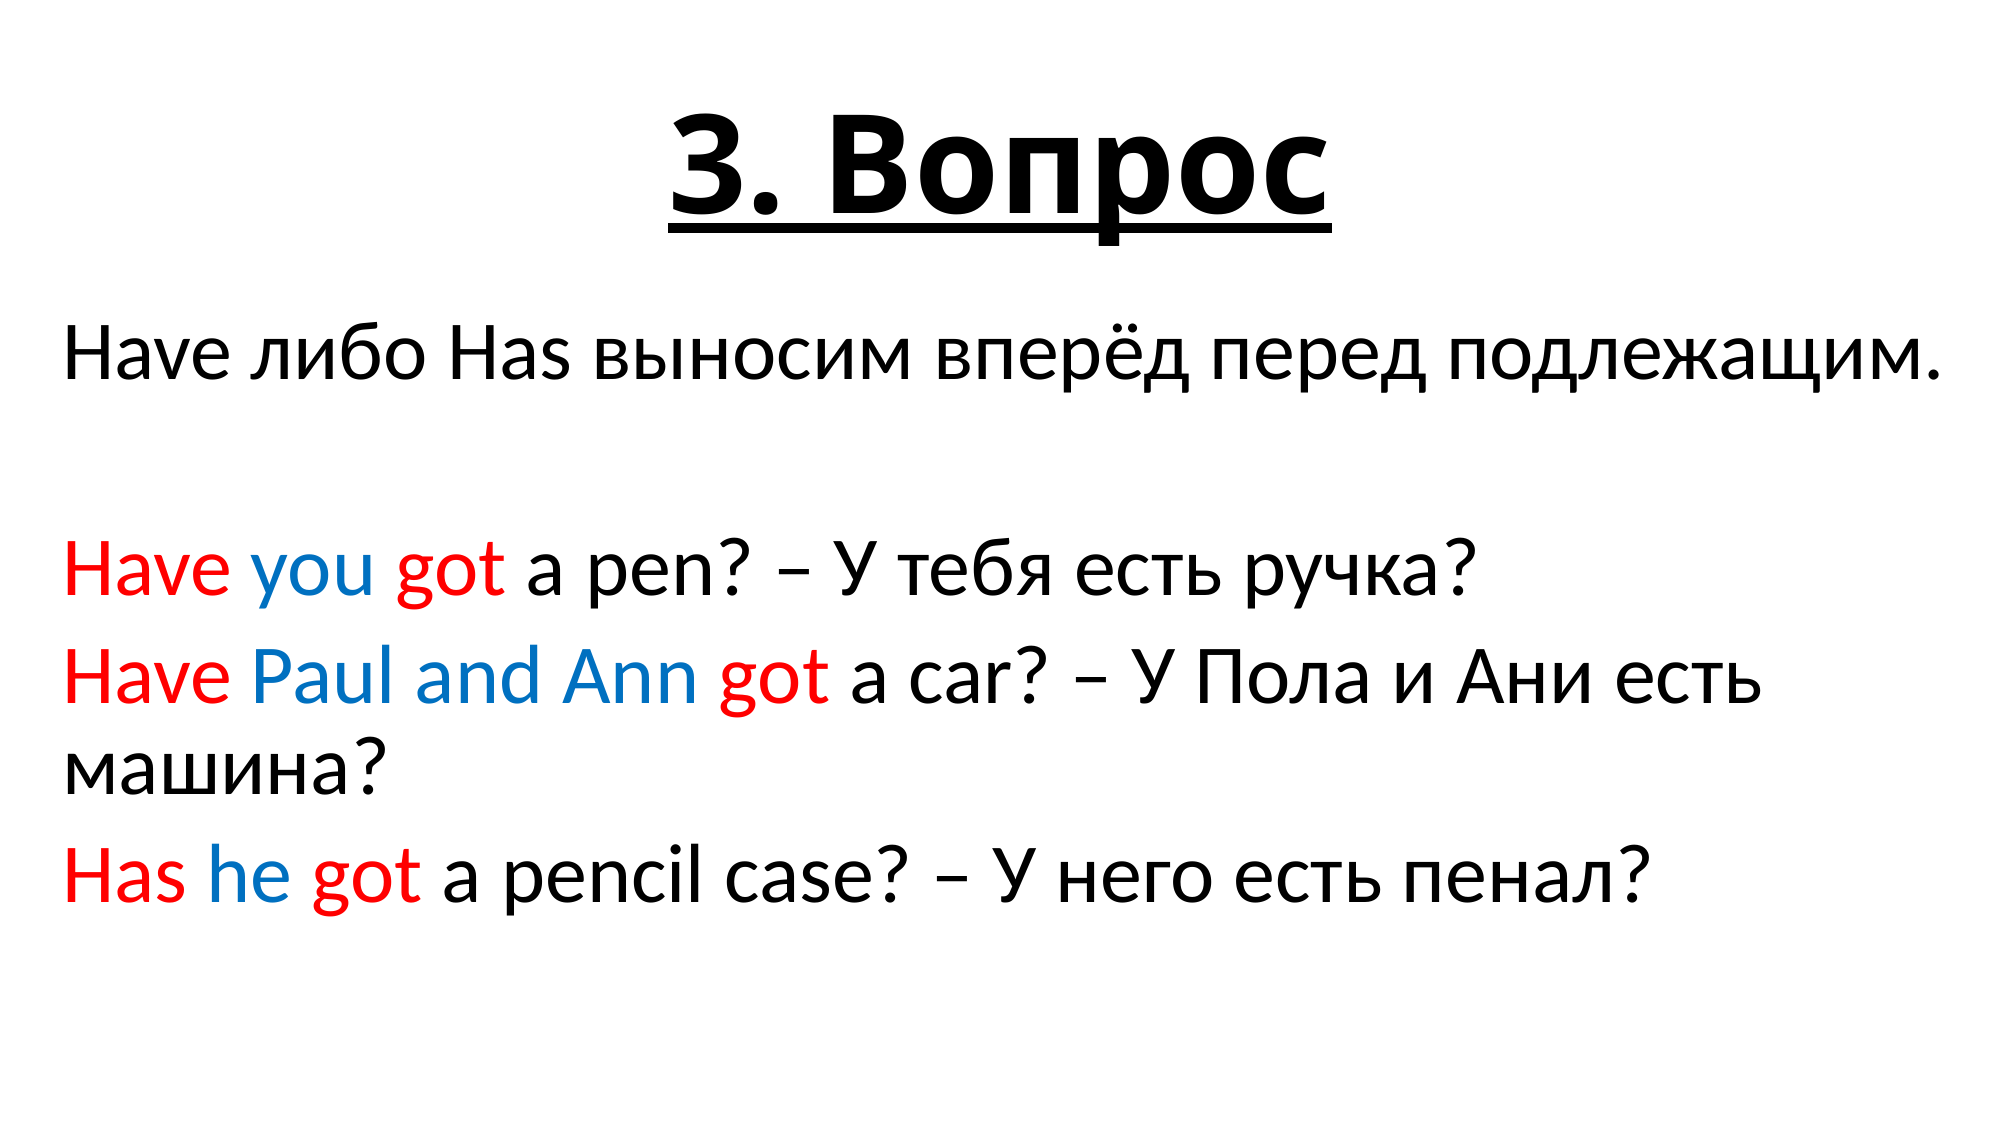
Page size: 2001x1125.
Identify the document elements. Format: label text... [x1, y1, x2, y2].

list Have либо Has выносим вперёд перед подлежащим. Have you got a pen? – У тебя есть ручка? Have Paul and Ann got a car? – У Пола и Ани есть машина? Has he got a pencil case? – У него есть пенал? [47, 299, 1963, 1014]
title 3. Вопрос [137, 59, 1863, 278]
